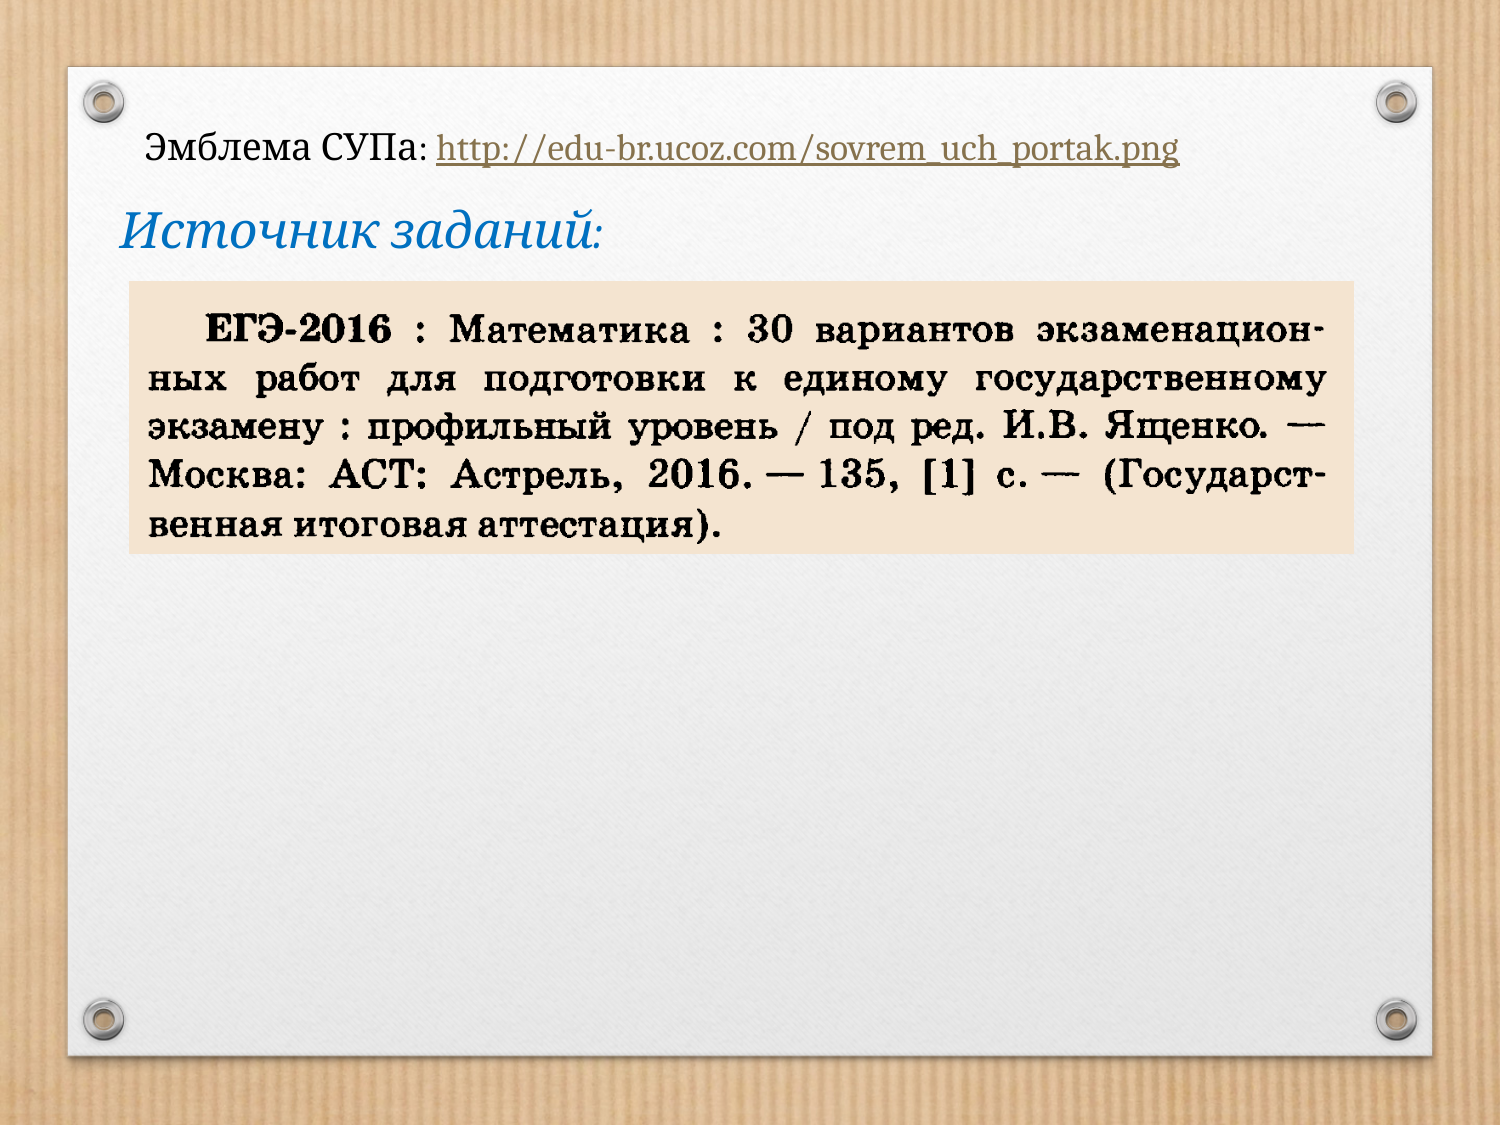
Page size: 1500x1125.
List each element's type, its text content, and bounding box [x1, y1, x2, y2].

text_box Источник заданий: [105, 190, 618, 266]
text_box Эмблема СУПа: http://edu-br.ucoz.com/sovrem_uch_portak.png [129, 115, 1382, 176]
picture [0, 0, 1500, 1125]
